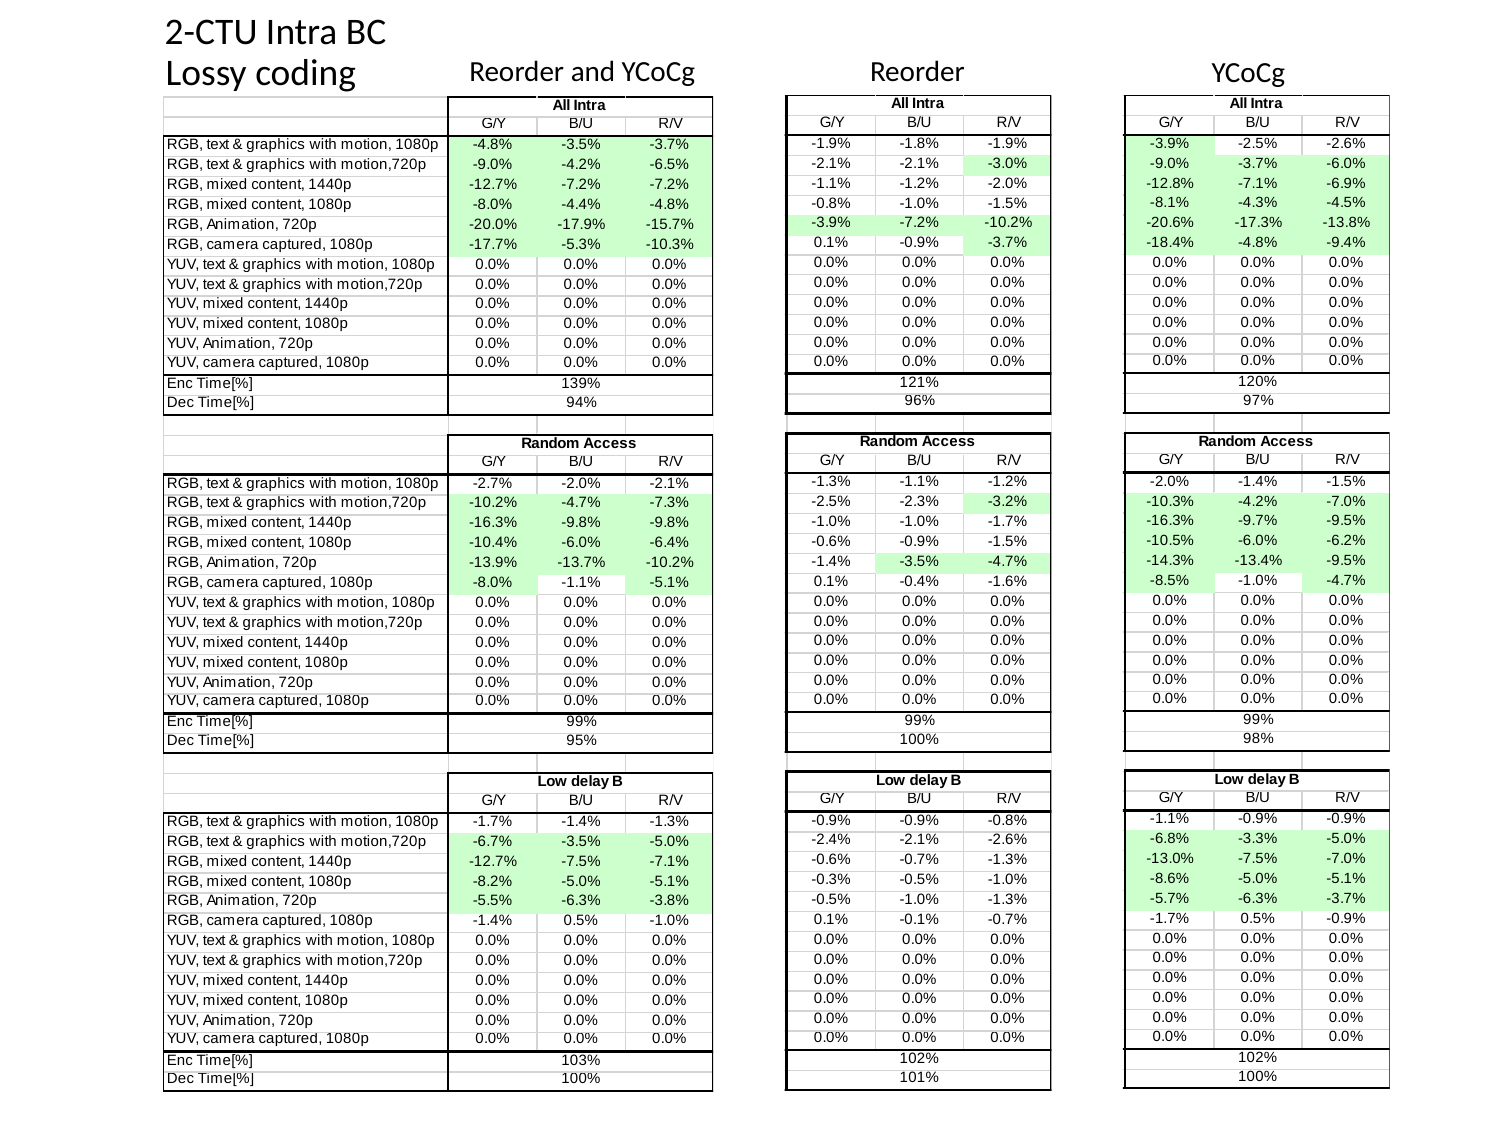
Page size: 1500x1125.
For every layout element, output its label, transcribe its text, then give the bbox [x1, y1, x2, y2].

picture [163, 96, 715, 1093]
picture [1122, 95, 1391, 1090]
picture [784, 95, 1053, 1092]
text_box Reorder [855, 44, 982, 95]
text_box 2-CTU Intra BC [149, 0, 545, 60]
text_box YCoCg [1196, 45, 1308, 95]
text_box Lossy coding [150, 60, 376, 101]
text_box Reorder and YCoCg [454, 45, 715, 95]
